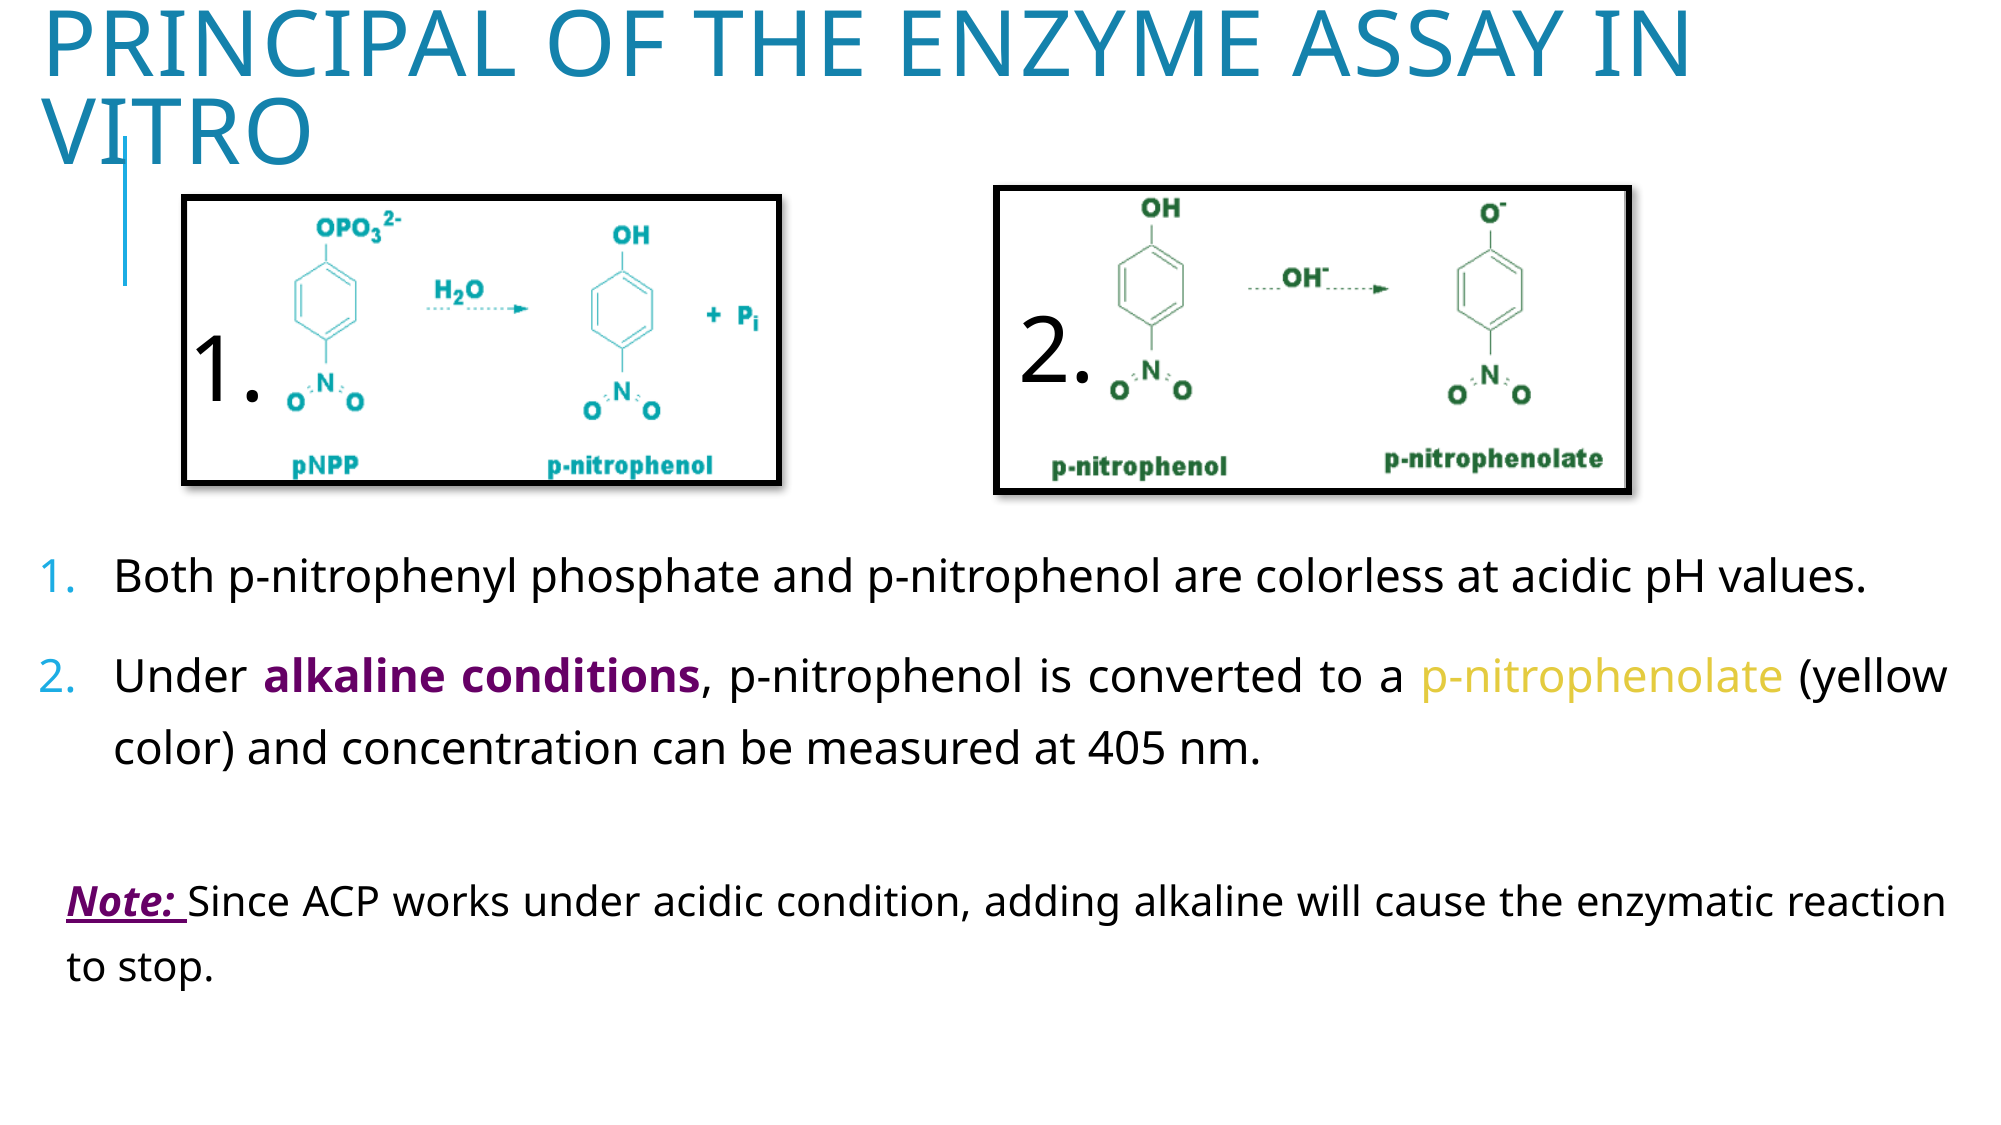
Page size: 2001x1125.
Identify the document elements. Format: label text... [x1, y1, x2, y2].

title Principal of the enzyme assay in vitro [26, 0, 2000, 217]
picture [187, 200, 777, 481]
text_box 1. [173, 302, 180, 428]
list Both p-nitrophenyl phosphate and p-nitrophenol are colorless at acidic pH values. Under alkaline conditions, p-nitrophenol is converted to a p-nitrophenolate (yellow color) and concentration can be measured at 405 nm. Note: Since ACP works under acidic condition, adding alkaline will cause the enzymatic reaction to stop. [30, 433, 1956, 1070]
picture [999, 190, 1627, 489]
